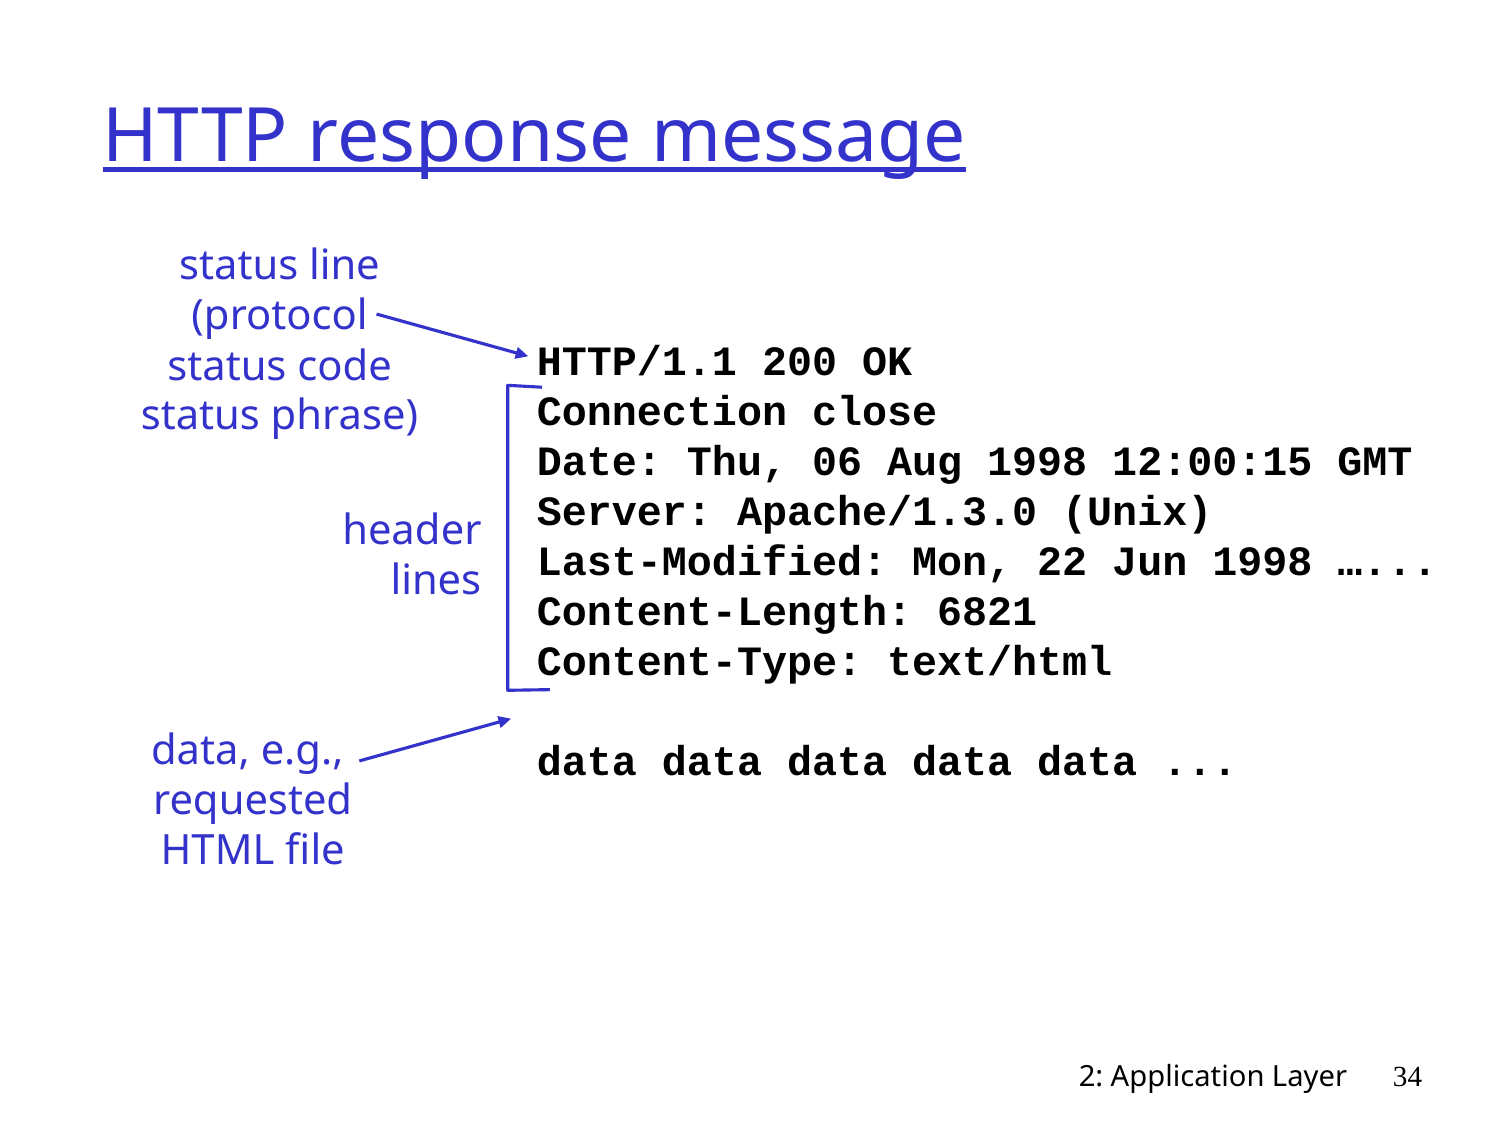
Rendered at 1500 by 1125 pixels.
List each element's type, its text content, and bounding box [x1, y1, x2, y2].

text_box [370, 716, 511, 759]
title HTTP response message [87, 37, 1363, 226]
text_box header lines [327, 495, 497, 610]
slide_number 34 [1362, 1049, 1438, 1125]
footer 2: Application Layer [887, 1049, 1362, 1125]
text_box data, e.g., requested HTML file [136, 715, 370, 881]
text_box HTTP/1.1 200 OK Connection close Date: Thu, 06 Aug 1998 12:00:15 GMT Server: Apache/1.3.0 (Unix) Last-Modified: Mon, 22 Jun 1998 …... Content-Length: 6821 Content-Type: text/html data data data data data ... [522, 326, 1477, 791]
text_box [507, 385, 550, 691]
text_box [376, 313, 529, 359]
text_box status line (protocol status code status phrase) [125, 230, 434, 446]
